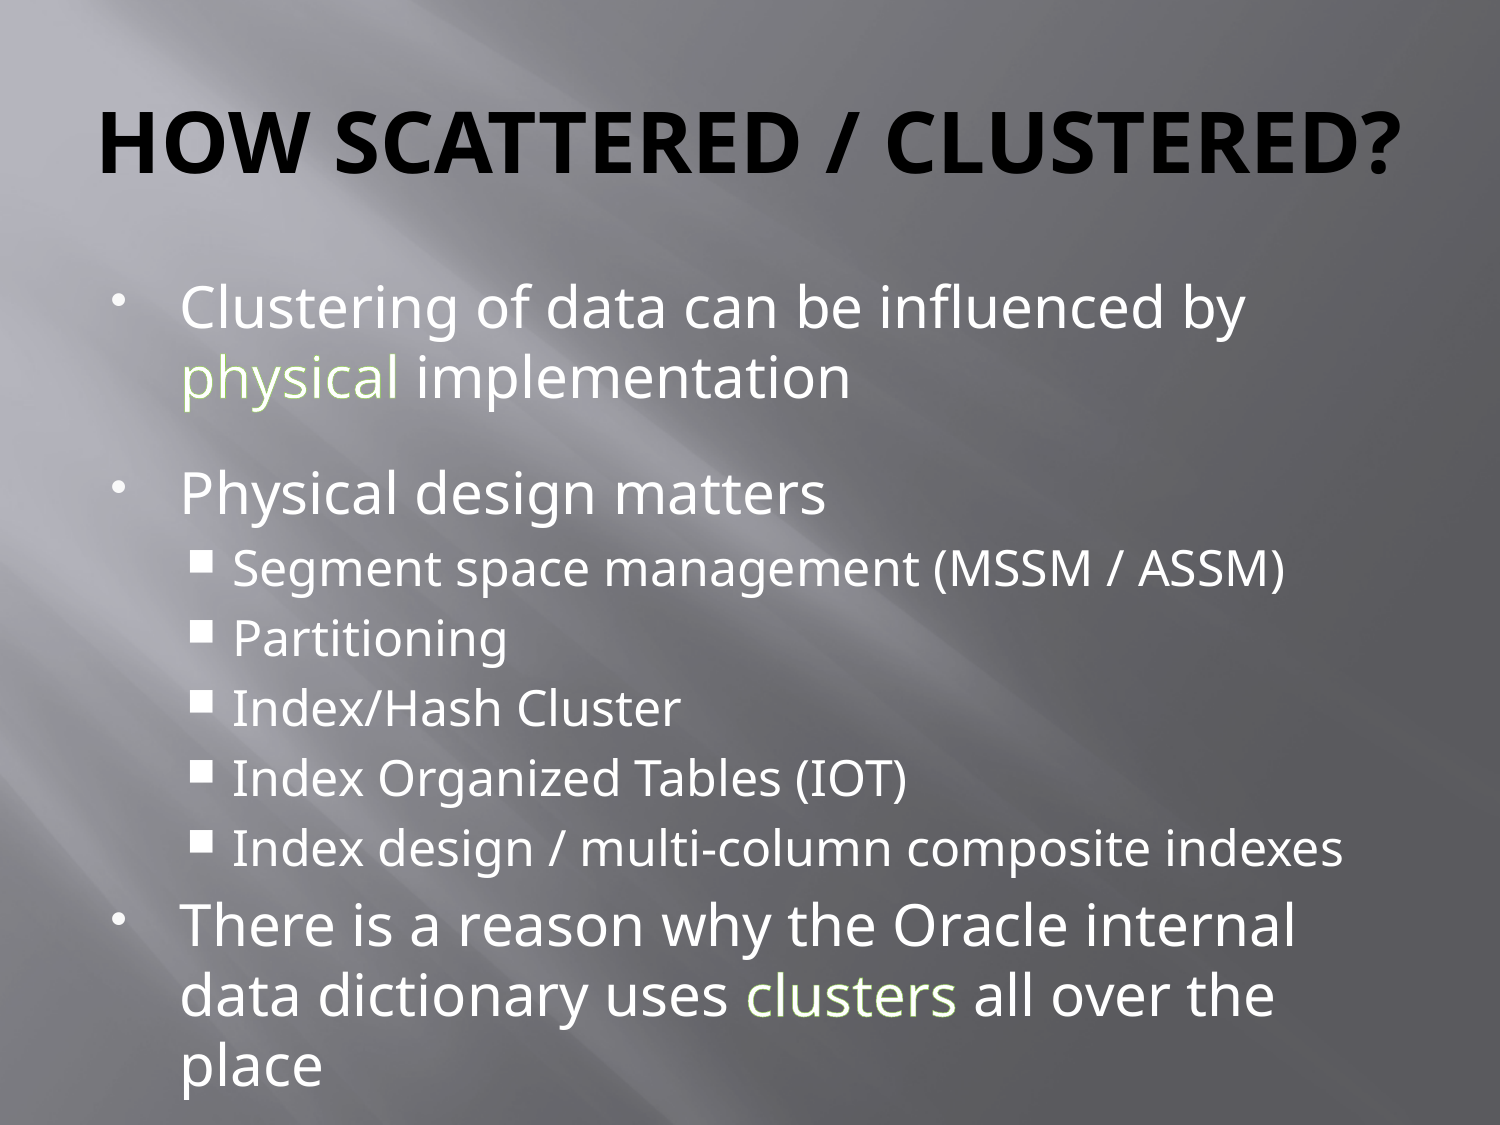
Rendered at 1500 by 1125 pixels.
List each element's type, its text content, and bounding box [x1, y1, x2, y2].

list Clustering of data can be influenced by physical implementation Physical design matters Segment space management (MSSM / ASSM) Partitioning Index/Hash Cluster Index Organized Tables (IOT) Index design / multi-column composite indexes There is a reason why the Oracle internal data dictionary uses clusters all over the place [75, 262, 1425, 1035]
title HOW SCATTERED / CLUSTERED? [75, 45, 1425, 233]
